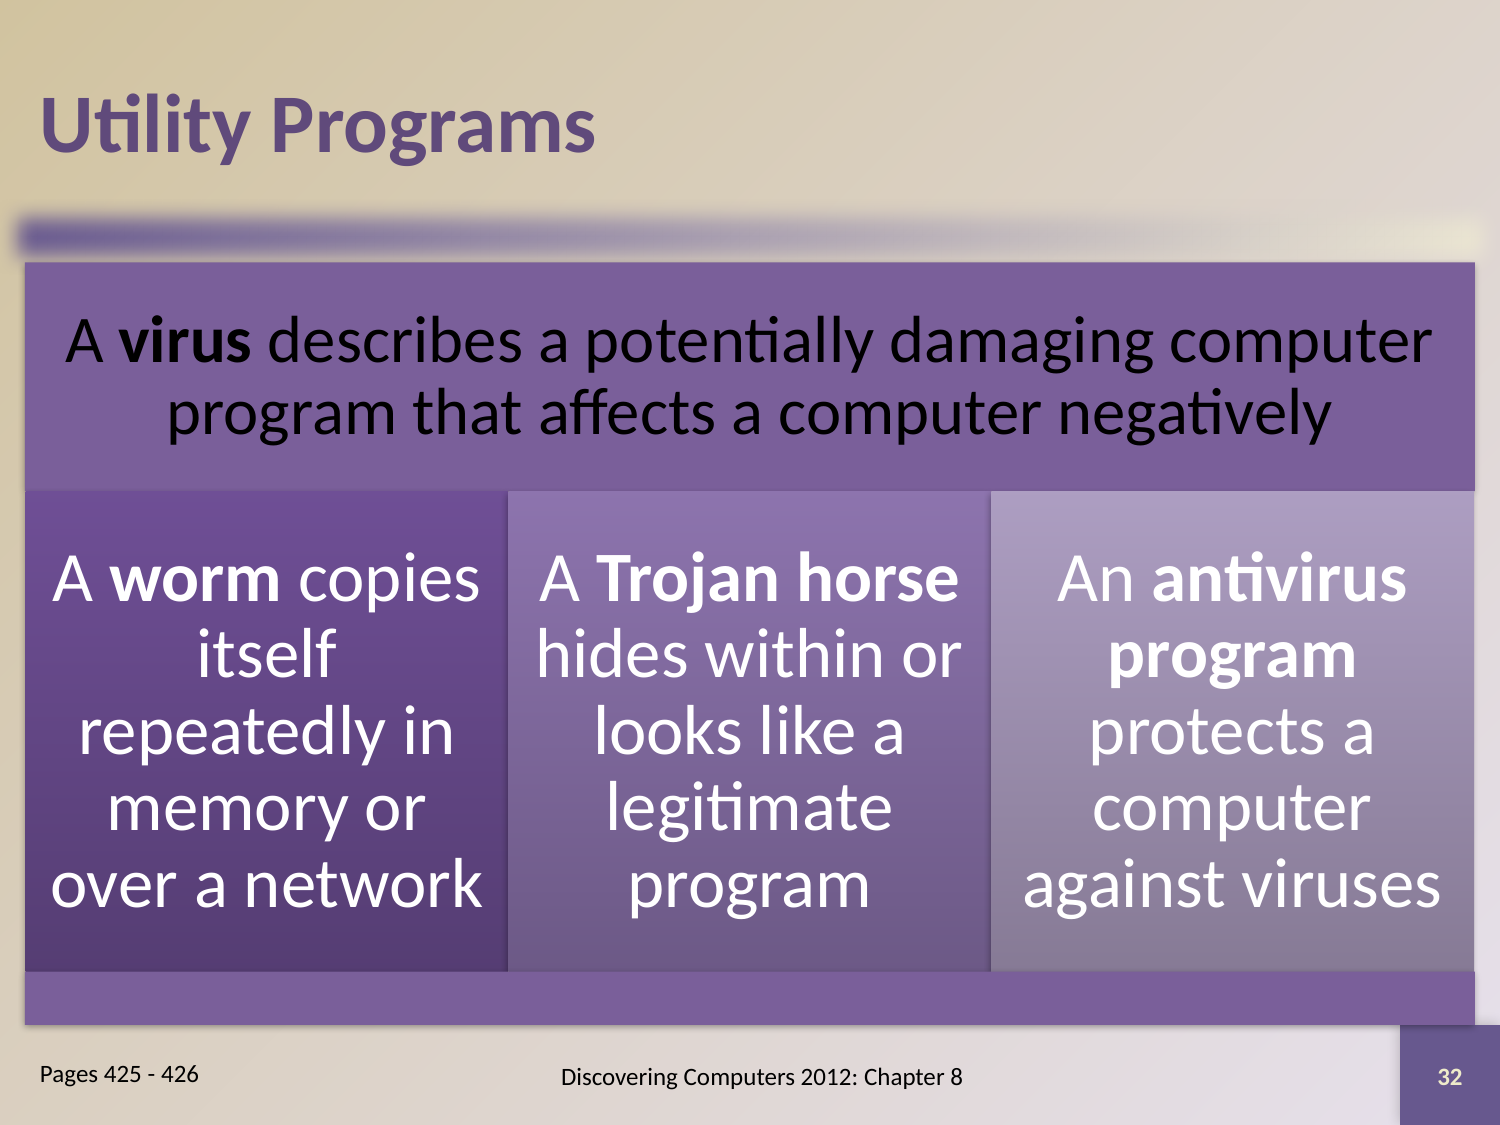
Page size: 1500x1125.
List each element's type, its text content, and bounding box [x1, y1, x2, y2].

footer Discovering Computers 2012: Chapter 8 [450, 1037, 1075, 1113]
slide_number 32 [1400, 1025, 1500, 1125]
list Pages 425 - 426 [24, 1050, 300, 1125]
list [24, 262, 1476, 1026]
title Utility Programs [24, 24, 1475, 213]
